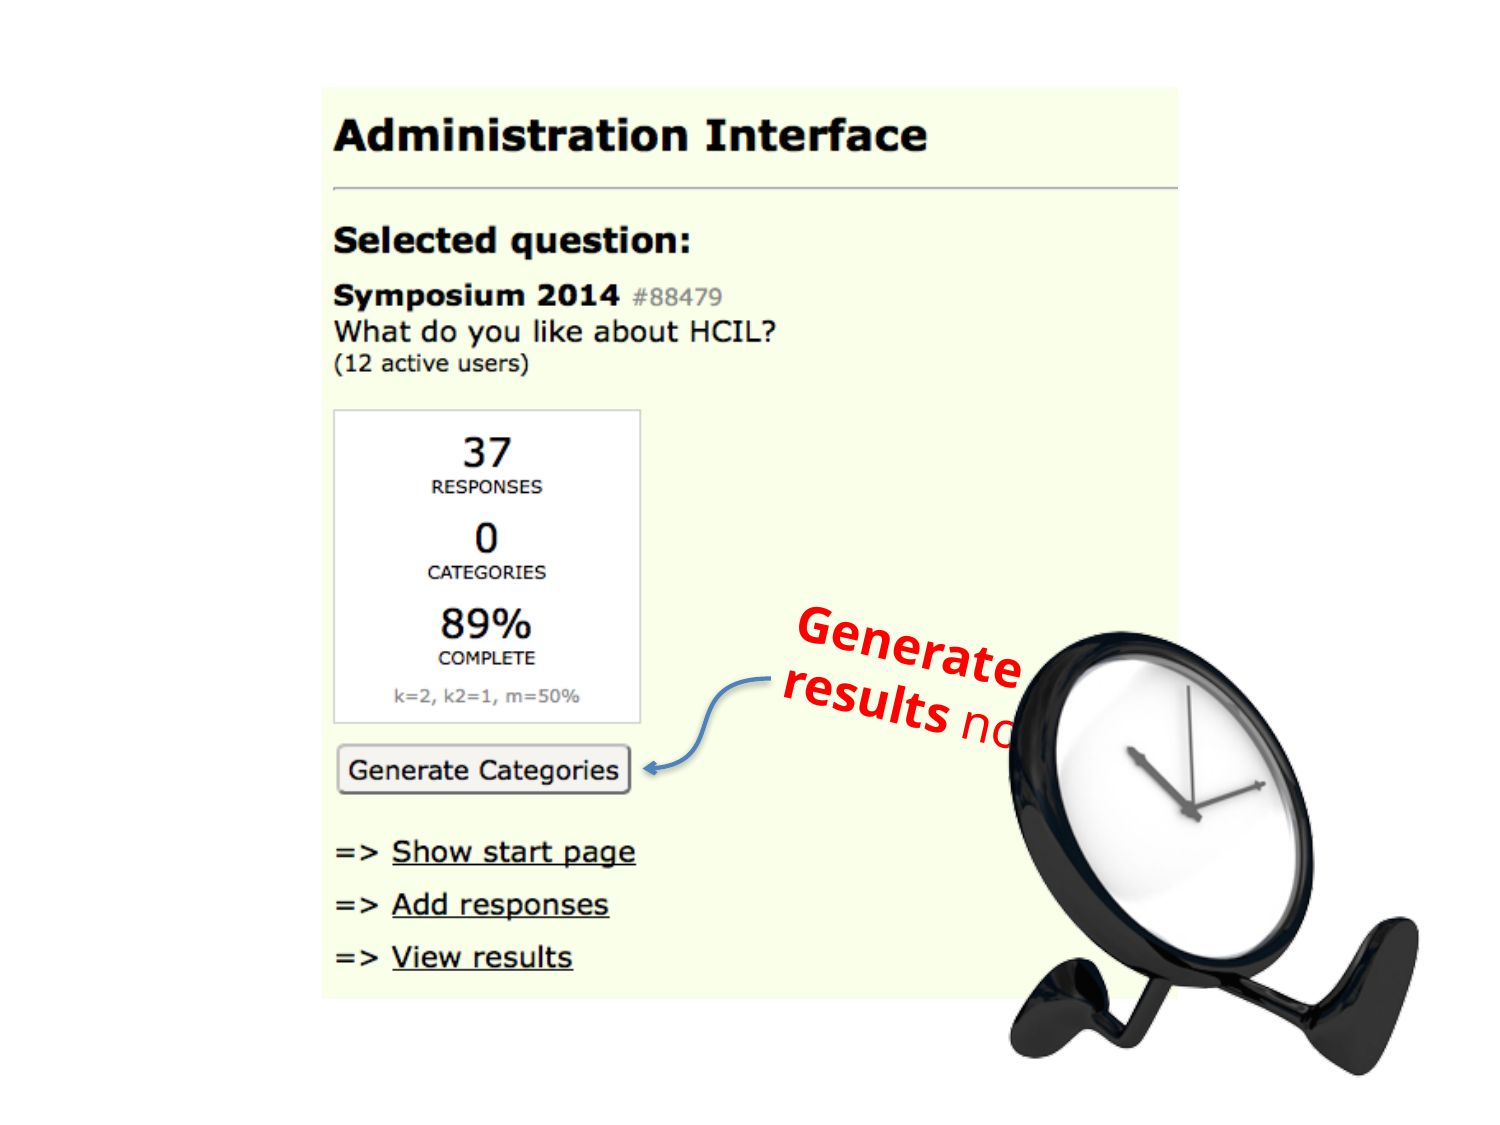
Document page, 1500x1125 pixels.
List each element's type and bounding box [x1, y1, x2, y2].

picture [321, 86, 1443, 1094]
text_box [642, 678, 771, 769]
